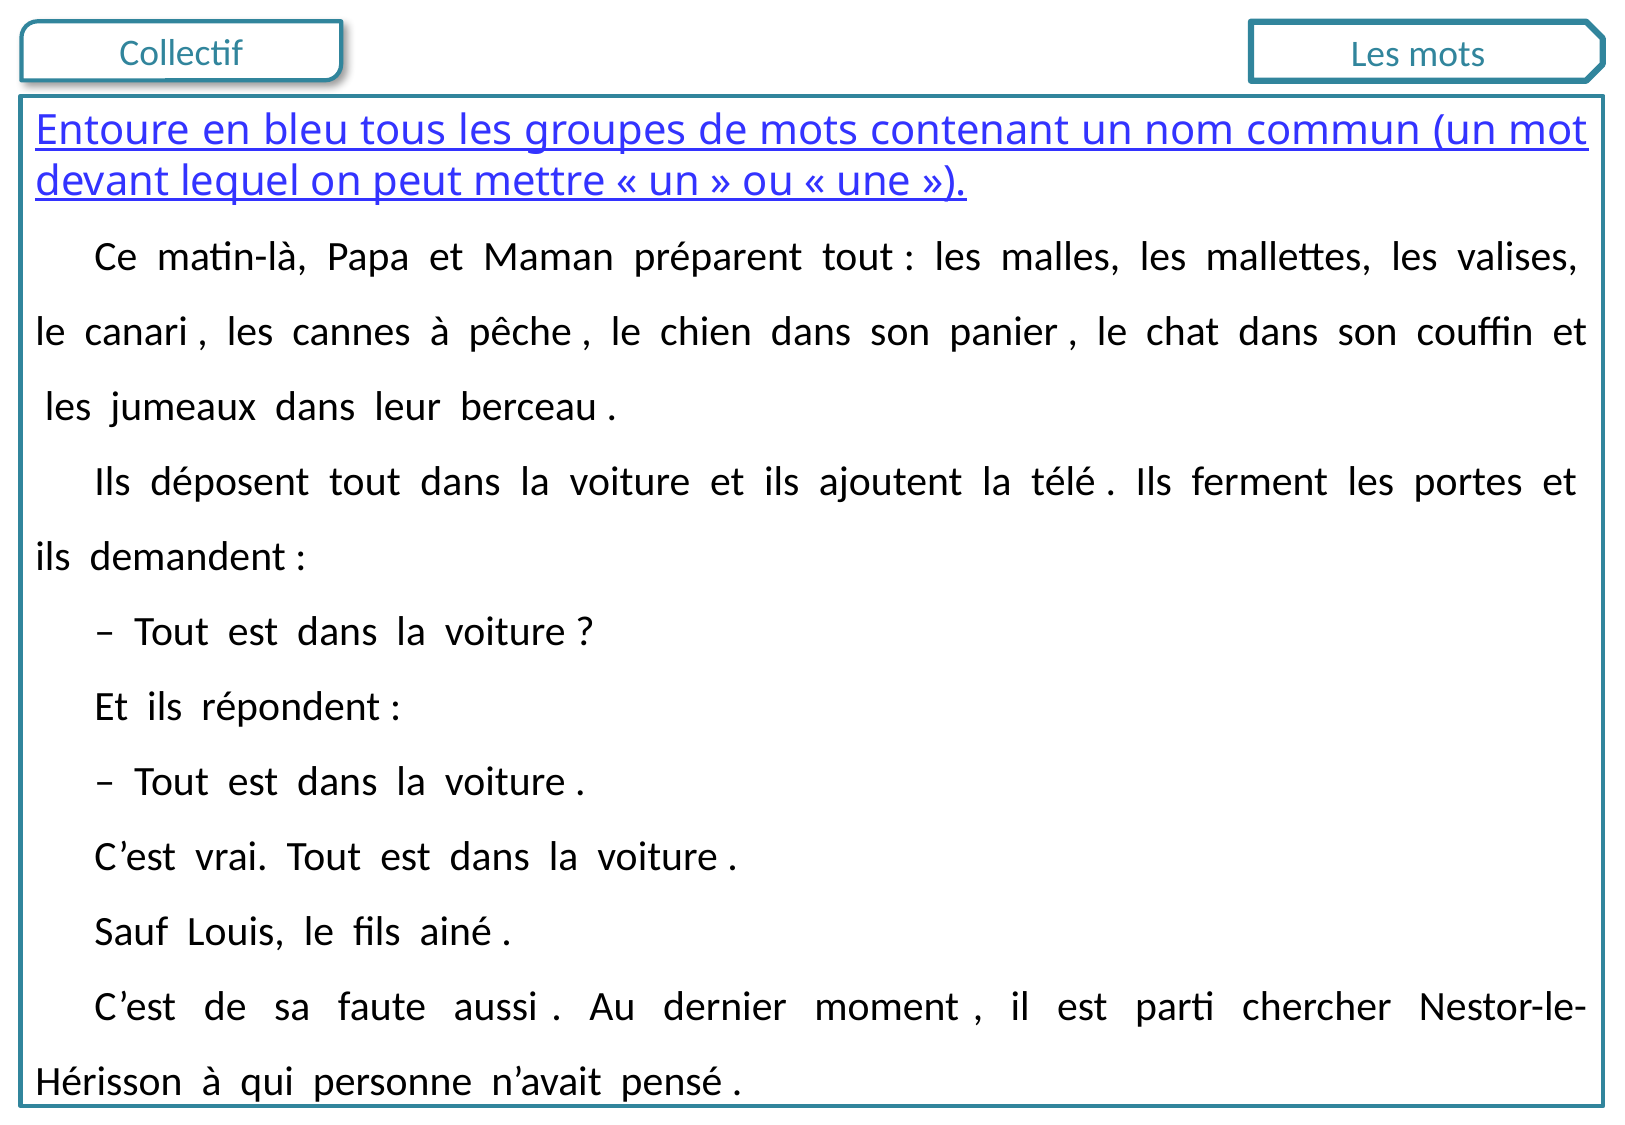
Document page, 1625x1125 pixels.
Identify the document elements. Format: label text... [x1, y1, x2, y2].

list Entoure en bleu tous les groupes de mots contenant un nom commun (un mot devant lequel on peut mettre « un » ou « une »). Ce matin-là, Papa et Maman préparent tout : les malles, les mallettes, les valises, le canari , les cannes à pêche , le chien dans son panier , le chat dans son couffin et les jumeaux dans leur berceau . Ils déposent tout dans la voiture et ils ajoutent la télé . Ils ferment les portes et ils demandent : – Tout est dans la voiture ? Et ils répondent : – Tout est dans la voiture . C’est vrai. Tout est dans la voiture . Sauf Louis, le fils ainé . C’est de sa faute aussi . Au dernier moment , il est parti chercher Nestor-le-Hérisson à qui personne n’avait pensé . [18, 94, 1605, 1108]
list Les mots [1251, 21, 1585, 81]
